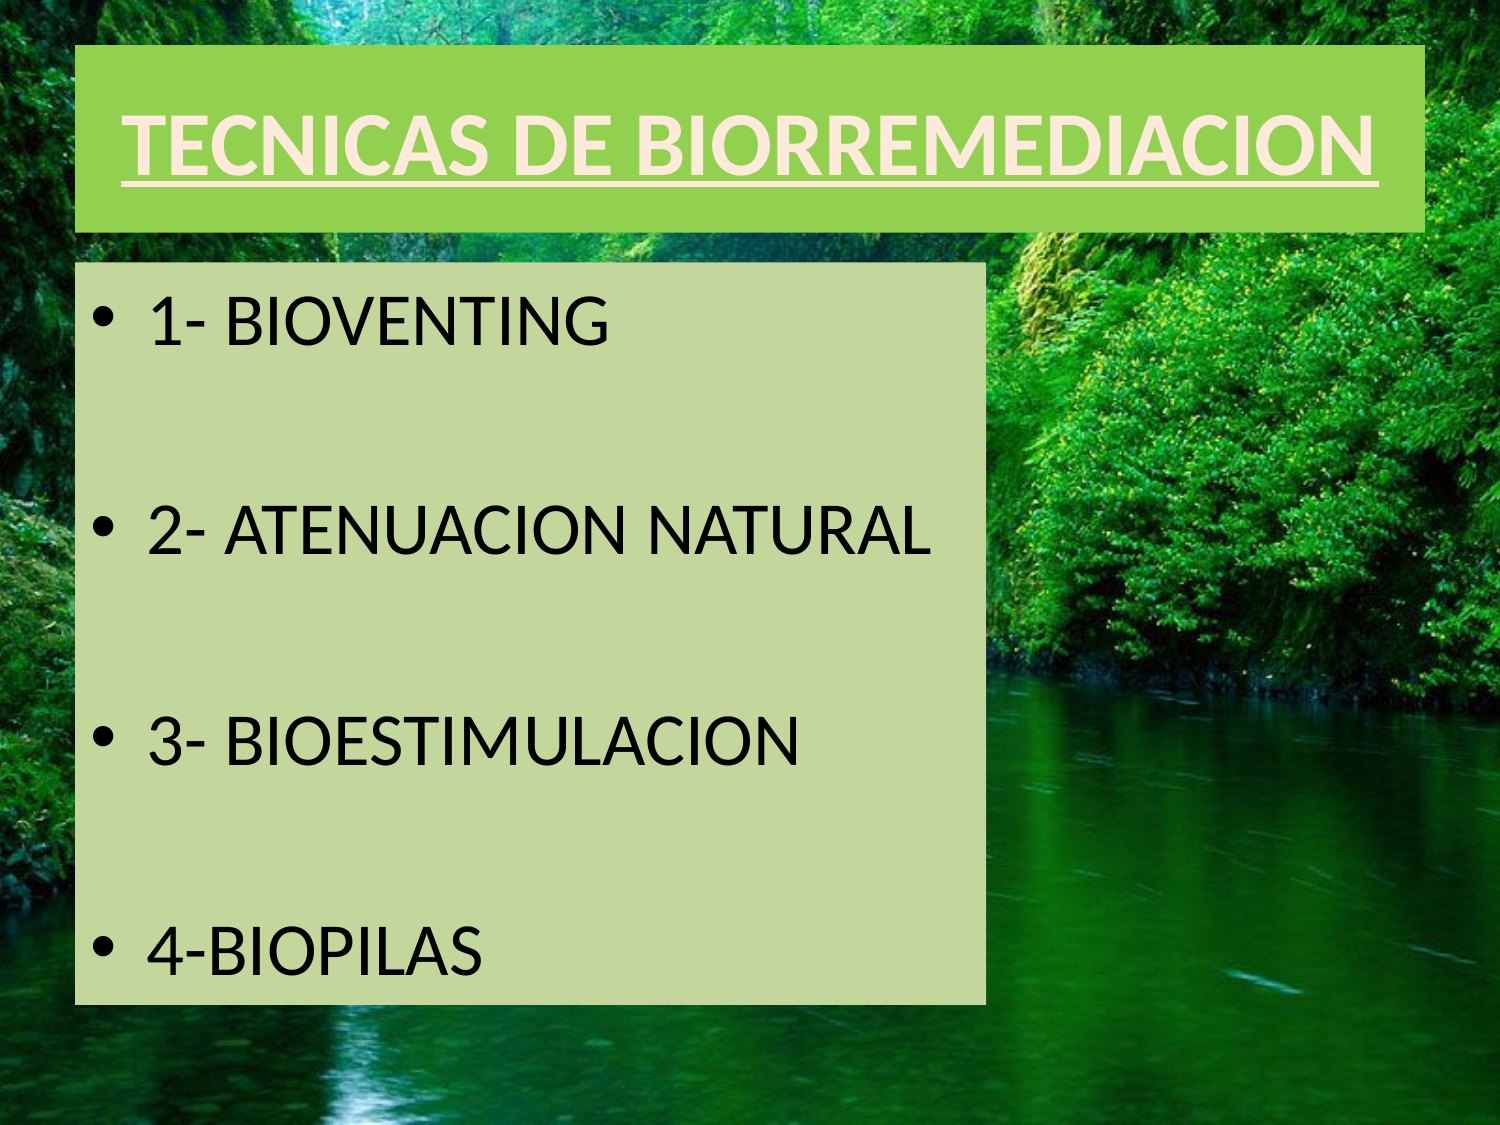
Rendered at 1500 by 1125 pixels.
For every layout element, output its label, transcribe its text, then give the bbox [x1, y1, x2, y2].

title TECNICAS DE BIORREMEDIACION [75, 45, 1425, 233]
picture [0, 0, 1500, 1125]
list 1- BIOVENTING 2- ATENUACION NATURAL 3- BIOESTIMULACION 4-BIOPILAS [75, 262, 987, 1005]
